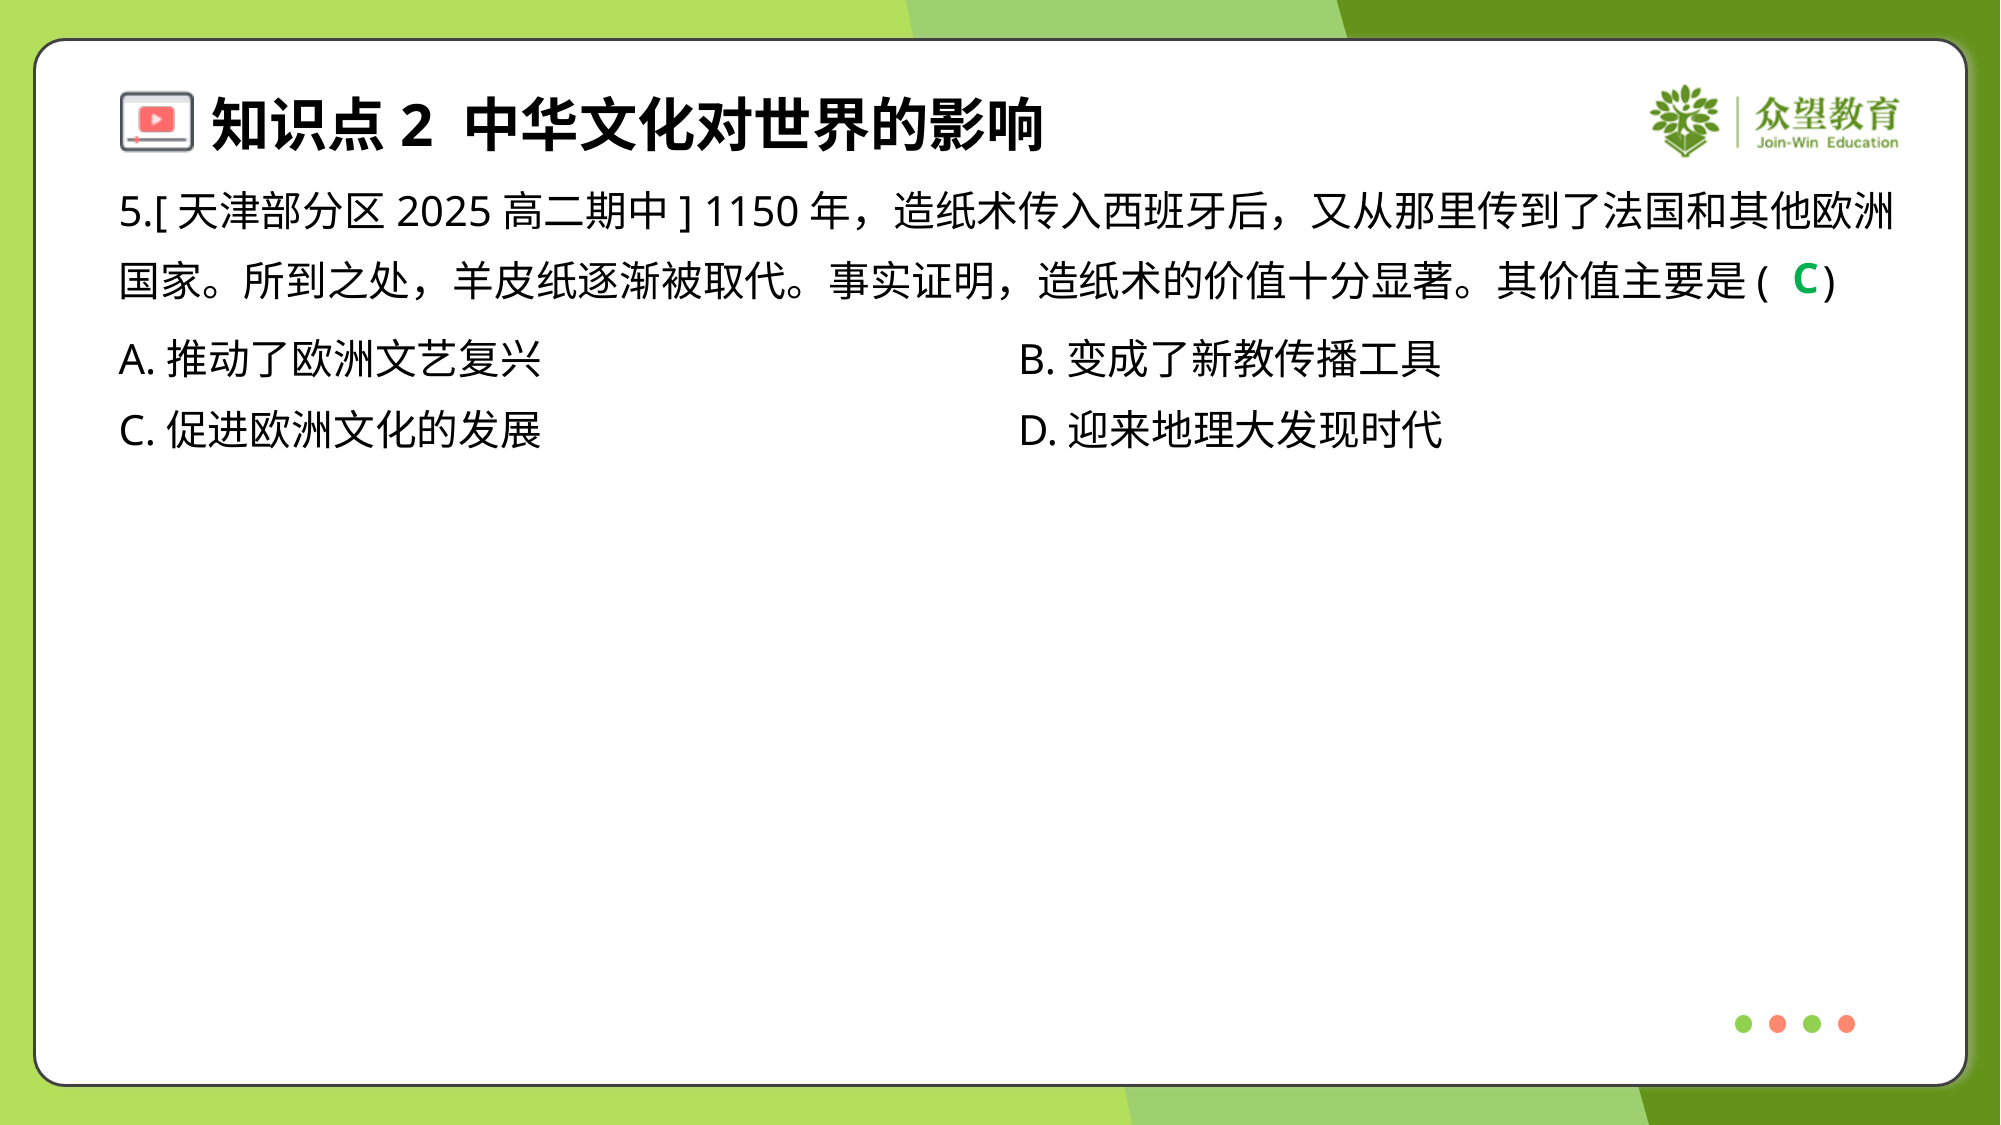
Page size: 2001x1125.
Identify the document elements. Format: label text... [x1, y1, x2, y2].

picture [0, 0, 2000, 1125]
text_box 5.[天津部分区2025高二期中] 1150年，造纸术传入西班牙后，又从那里传到了法国和其他欧洲 国家。所到之处，羊皮纸逐渐被取代。事实证明，造纸术的价值十分显著。其价值主要是( ) [118, 159, 1883, 298]
text_box C [1776, 231, 1835, 296]
text_box A.推动了欧洲文艺复兴 B.变成了新教传播工具 C.促进欧洲文化的发展 D.迎来地理大发现时代 [118, 307, 1883, 447]
